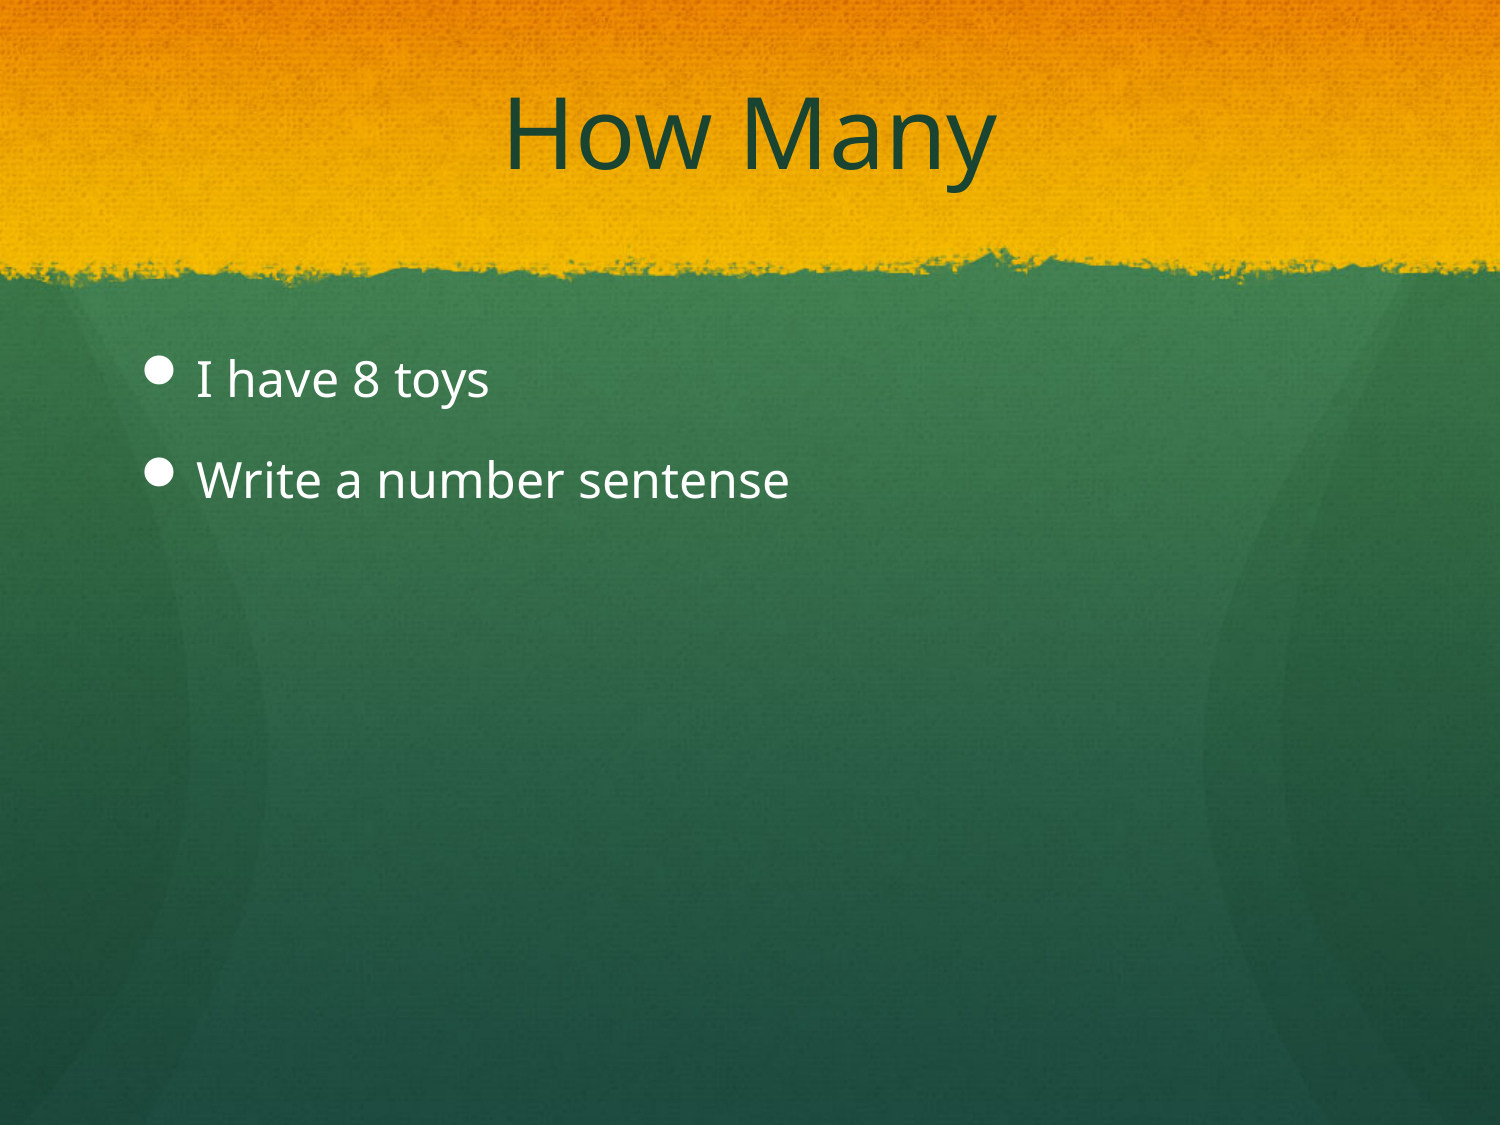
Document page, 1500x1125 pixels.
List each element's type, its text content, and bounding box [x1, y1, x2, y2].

title How Many [125, 13, 1375, 246]
picture [0, 0, 1500, 1125]
list I have 8 toys Write a number sentense [125, 339, 1375, 1026]
